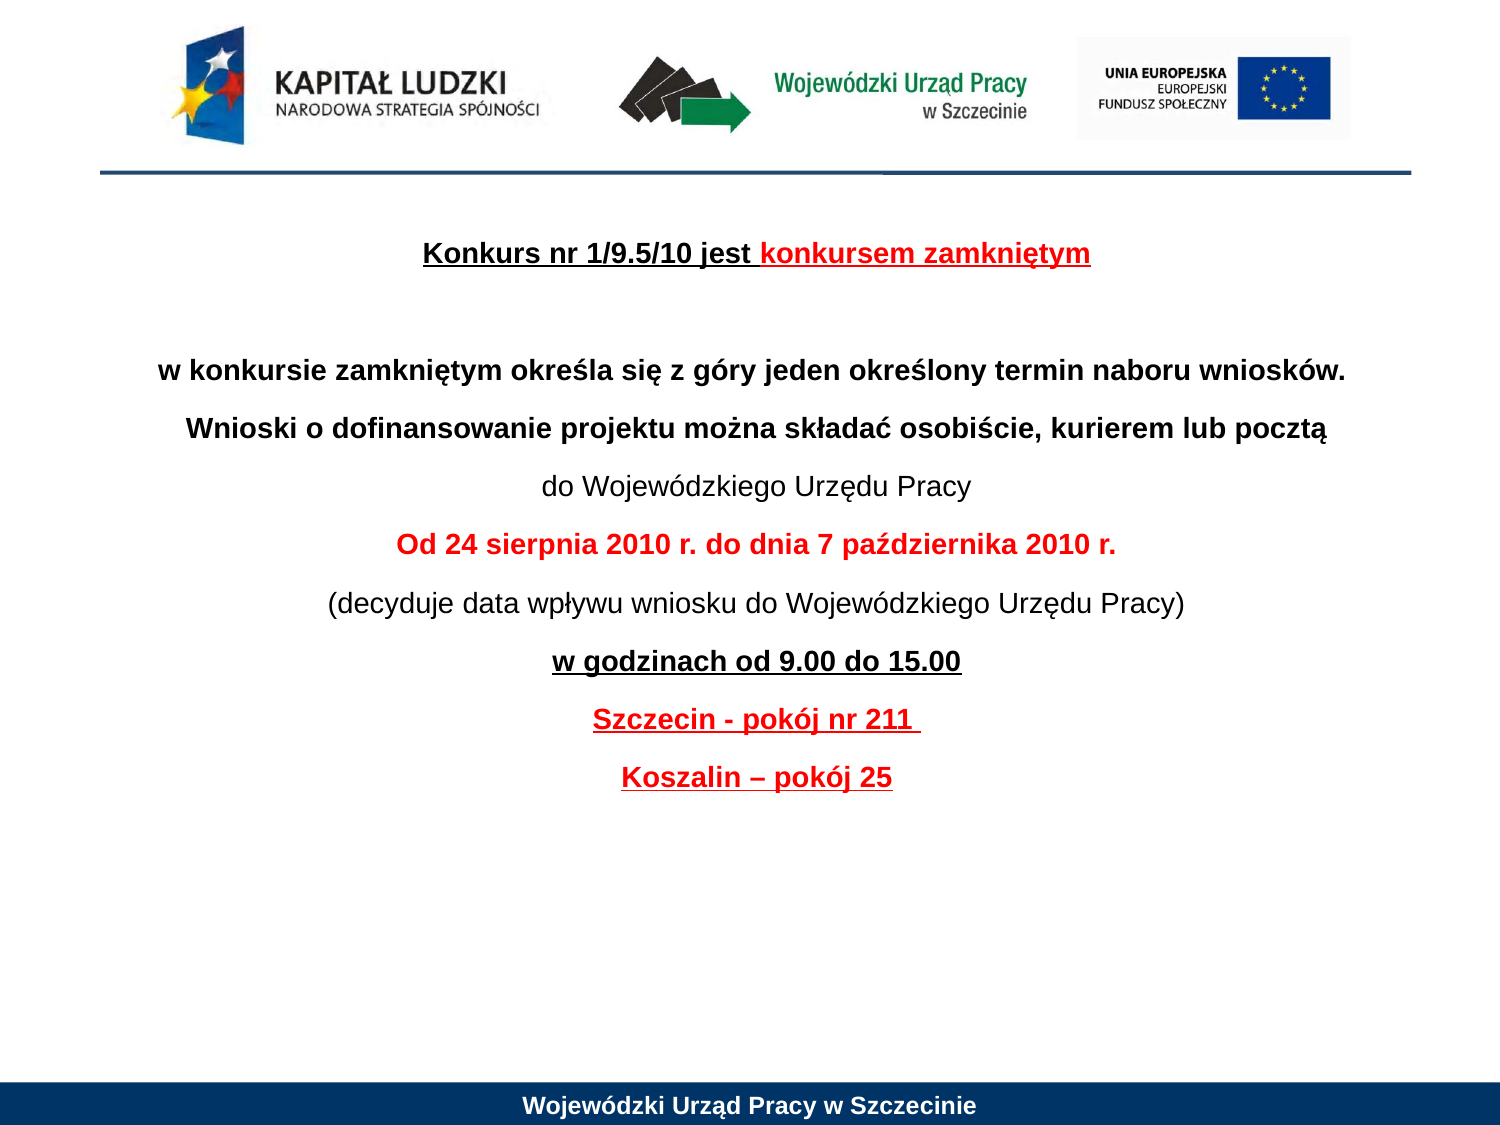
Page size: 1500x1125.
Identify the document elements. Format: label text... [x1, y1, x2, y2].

list Konkurs nr 1/9.5/10 jest konkursem zamkniętym w konkursie zamkniętym określa się z góry jeden określony termin naboru wniosków. Wnioski o dofinansowanie projektu można składać osobiście, kurierem lub pocztą do Wojewódzkiego Urzędu Pracy Od 24 sierpnia 2010 r. do dnia 7 października 2010 r. (decyduje data wpływu wniosku do Wojewódzkiego Urzędu Pracy) w godzinach od 9.00 do 15.00 Szczecin - pokój nr 211 Koszalin – pokój 25 [81, 175, 1433, 1079]
picture [159, 24, 1353, 149]
